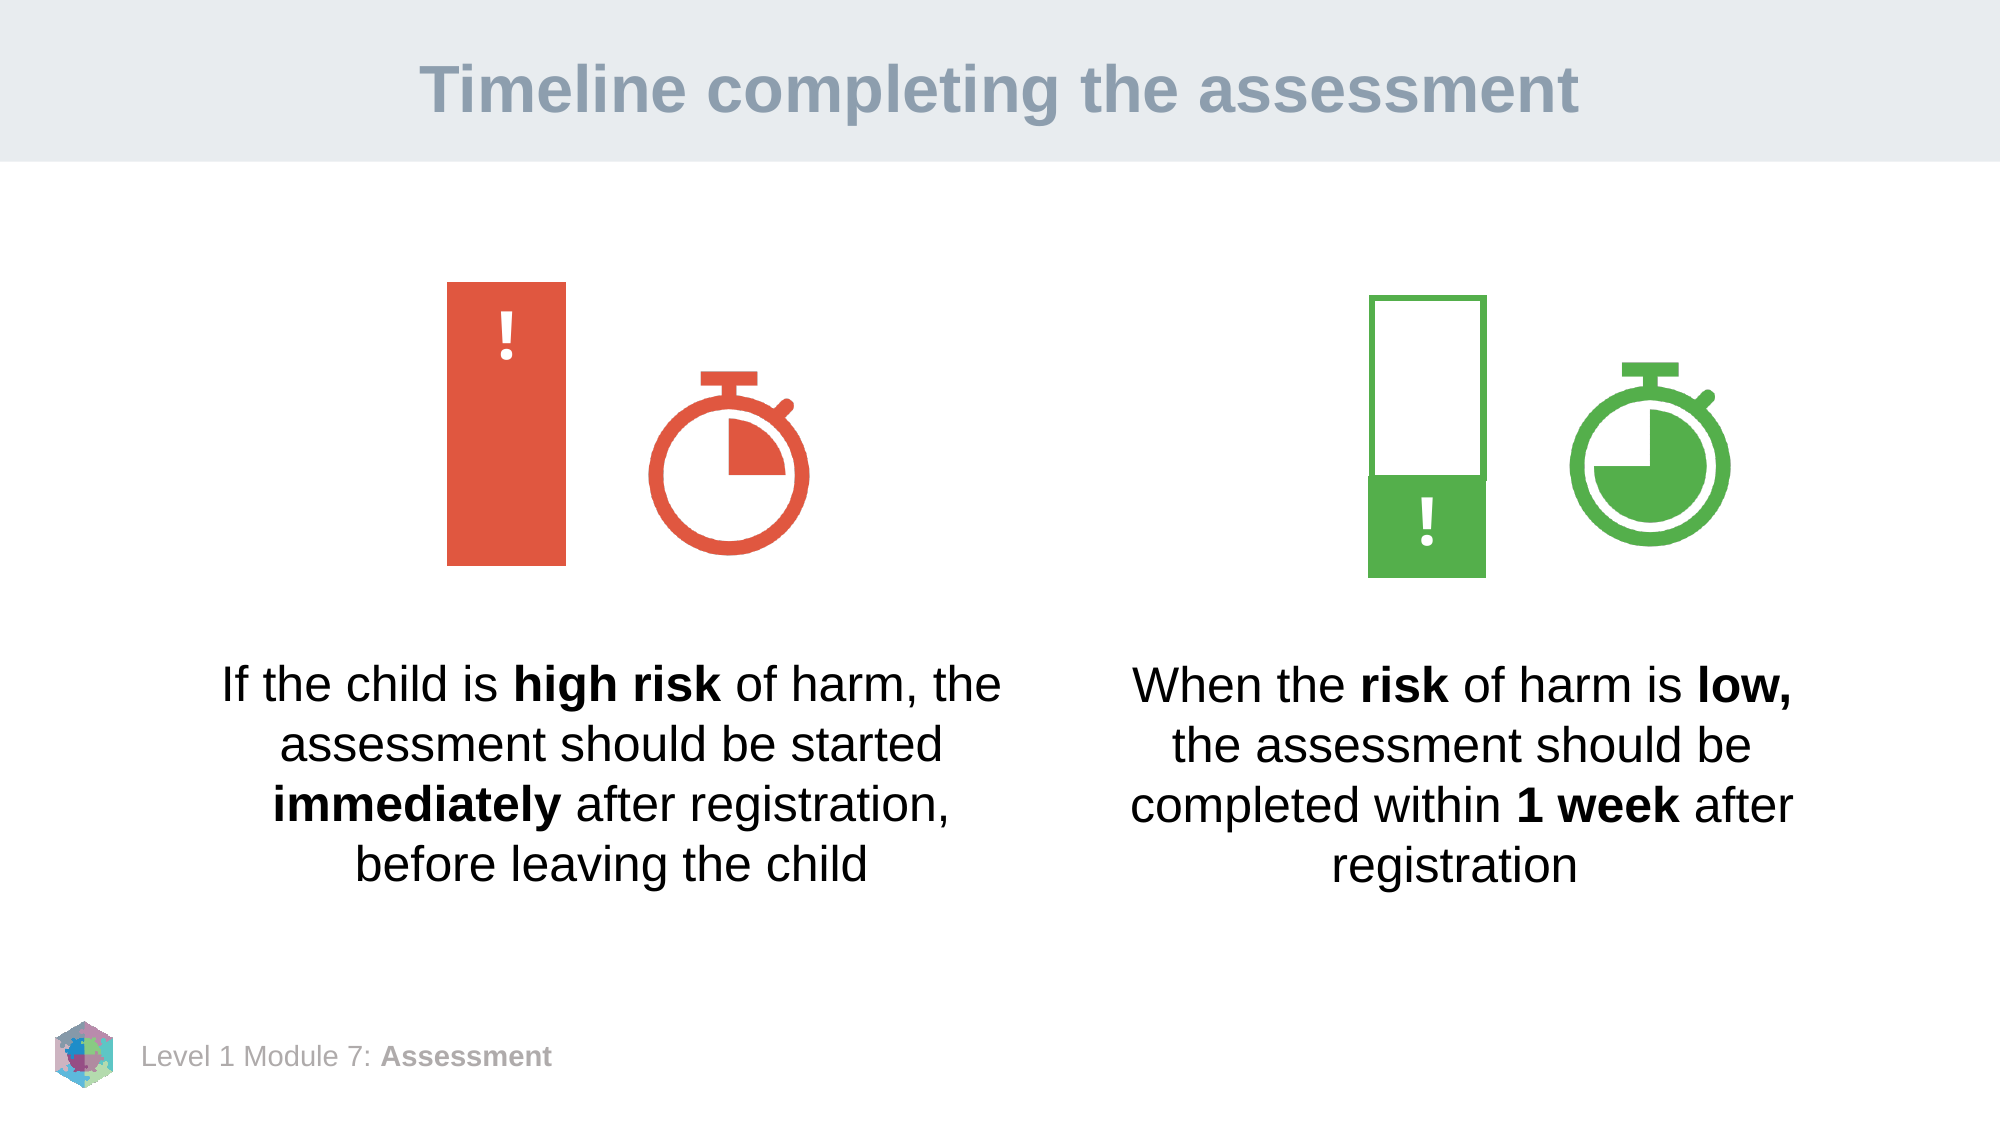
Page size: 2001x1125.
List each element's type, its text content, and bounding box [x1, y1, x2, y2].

picture [55, 1021, 113, 1088]
text_box ! [450, 285, 563, 563]
picture [1537, 341, 1763, 567]
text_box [1371, 297, 1484, 576]
title Timeline completing the assessment [137, 19, 1863, 163]
picture [616, 350, 842, 576]
text_box If the child is high risk of harm, the assessment should be started immediately after registration, before leaving the child [197, 643, 1027, 899]
text_box When the risk of harm is low, the assessment should be completed within 1 week after registration [1107, 644, 1818, 900]
